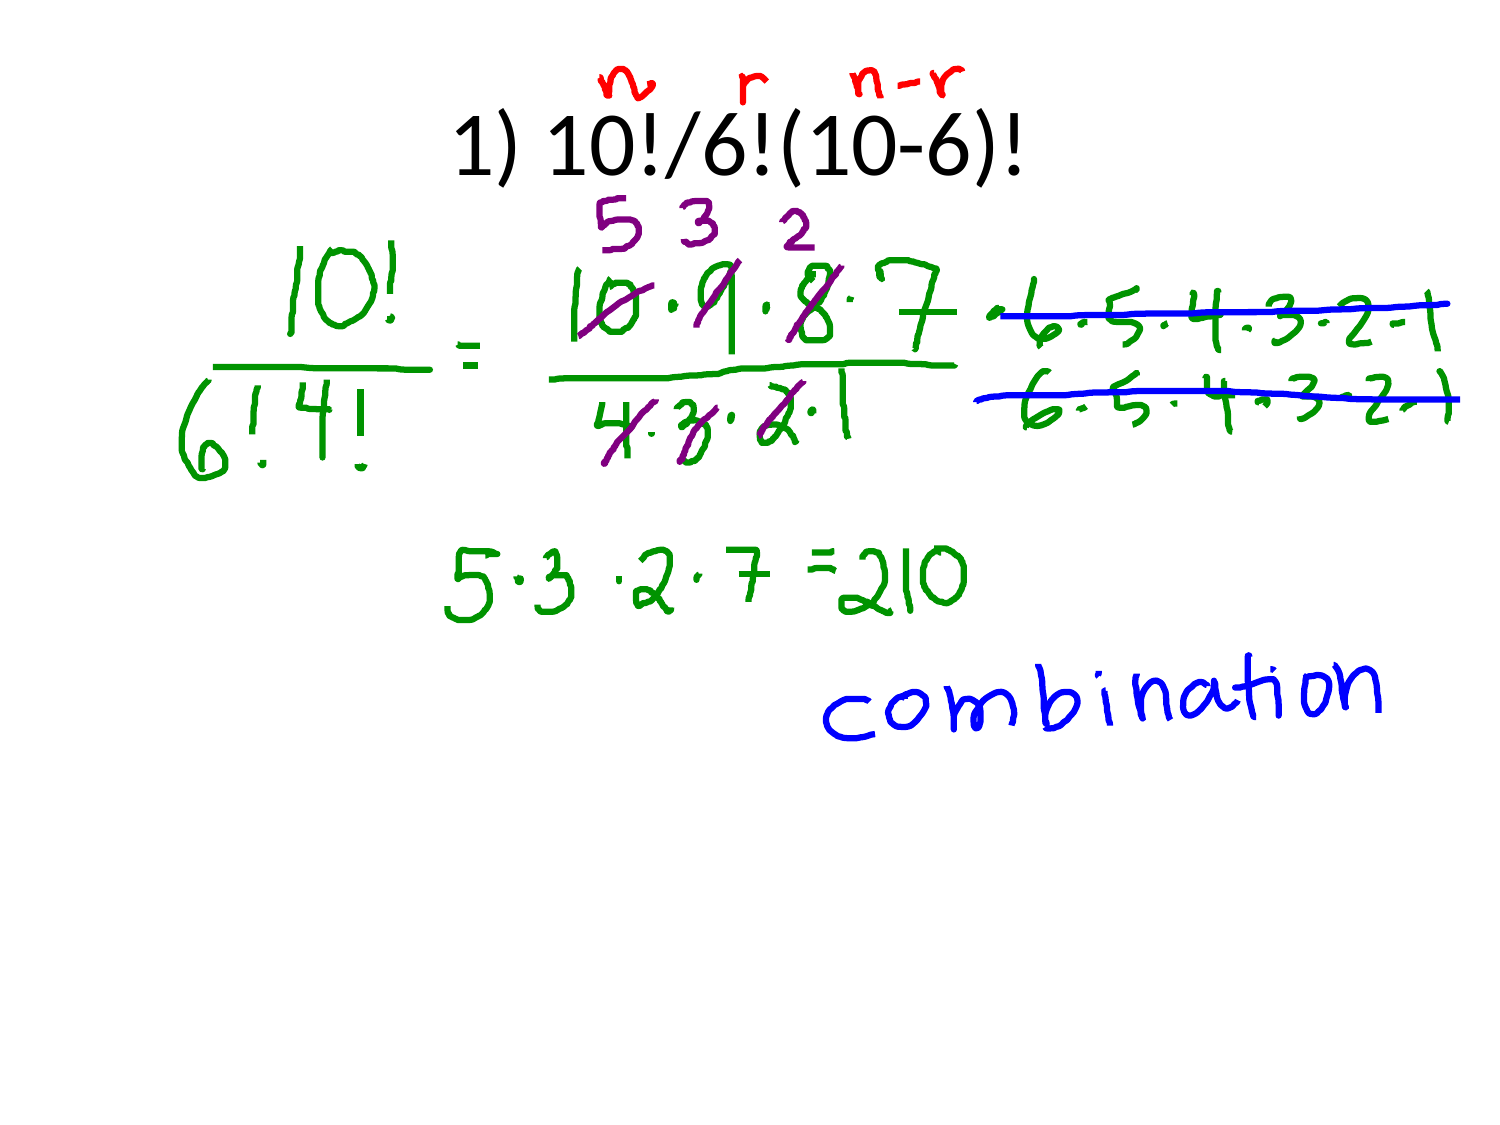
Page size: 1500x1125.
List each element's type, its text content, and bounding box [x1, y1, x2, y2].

text_box [548, 362, 956, 381]
text_box [321, 379, 328, 459]
text_box [446, 549, 499, 621]
text_box [600, 298, 637, 333]
text_box [1401, 401, 1415, 411]
text_box [1078, 405, 1087, 411]
text_box [578, 284, 655, 337]
text_box [905, 548, 911, 612]
text_box [1214, 290, 1220, 310]
text_box [676, 401, 701, 459]
text_box [1425, 290, 1430, 304]
text_box [356, 463, 366, 469]
text_box [389, 240, 394, 294]
text_box [887, 691, 928, 728]
text_box [758, 381, 805, 437]
text_box [1190, 314, 1214, 320]
text_box [635, 549, 672, 613]
text_box [1343, 309, 1372, 346]
text_box [897, 80, 921, 87]
text_box [317, 248, 376, 327]
text_box [681, 200, 716, 246]
text_box [877, 259, 938, 312]
text_box [946, 686, 1015, 731]
text_box [212, 366, 431, 371]
text_box [1204, 376, 1223, 390]
text_box [825, 698, 876, 740]
title 1) 10!/6!(10-6)! [75, 45, 1425, 233]
text_box [1112, 372, 1138, 391]
text_box [1268, 295, 1293, 308]
text_box [1107, 287, 1138, 313]
text_box [1000, 302, 1449, 318]
text_box [1368, 376, 1390, 398]
text_box [1368, 401, 1389, 423]
text_box [932, 68, 963, 97]
text_box [1290, 376, 1316, 395]
text_box [898, 313, 925, 351]
text_box [457, 343, 480, 347]
text_box [181, 379, 227, 479]
text_box [699, 263, 733, 308]
text_box [695, 259, 741, 328]
text_box [1182, 679, 1239, 717]
text_box [1333, 664, 1380, 713]
text_box [1234, 678, 1280, 717]
text_box [740, 75, 768, 104]
text_box [811, 550, 835, 554]
text_box [1296, 401, 1321, 420]
text_box [1223, 380, 1227, 390]
text_box [992, 307, 1004, 315]
text_box [712, 273, 733, 355]
text_box [1023, 402, 1061, 429]
text_box [598, 197, 640, 252]
text_box [683, 425, 709, 464]
text_box [1270, 312, 1302, 344]
text_box [840, 368, 850, 439]
text_box [1444, 401, 1450, 423]
text_box [764, 303, 770, 313]
text_box [799, 286, 831, 341]
text_box [1338, 297, 1370, 306]
text_box [573, 267, 581, 342]
text_box [1214, 313, 1222, 351]
text_box [975, 390, 1461, 403]
text_box [515, 576, 522, 583]
text_box [840, 550, 893, 614]
text_box [726, 549, 758, 602]
text_box [603, 399, 657, 465]
text_box [1190, 291, 1214, 310]
text_box [851, 69, 882, 99]
text_box [1247, 654, 1253, 684]
text_box [1438, 370, 1450, 398]
text_box [807, 567, 836, 572]
text_box [536, 550, 573, 613]
text_box [670, 301, 677, 311]
text_box [1248, 695, 1257, 718]
text_box [1224, 401, 1233, 433]
text_box [922, 547, 965, 604]
text_box [1026, 278, 1039, 315]
text_box [1428, 306, 1439, 352]
text_box [1103, 689, 1111, 726]
text_box [259, 459, 265, 466]
text_box [251, 385, 259, 435]
text_box [769, 384, 790, 406]
text_box [1256, 401, 1269, 407]
text_box [1027, 370, 1051, 394]
text_box [1116, 402, 1148, 426]
text_box [387, 315, 393, 322]
text_box [289, 246, 301, 335]
text_box [759, 397, 798, 444]
text_box [781, 210, 815, 249]
text_box [297, 382, 323, 410]
text_box [988, 313, 996, 319]
text_box [596, 402, 625, 427]
text_box [787, 265, 843, 341]
text_box [799, 264, 831, 306]
text_box [599, 68, 654, 100]
text_box [598, 277, 635, 318]
text_box [678, 407, 718, 463]
text_box [1107, 316, 1141, 346]
text_box [728, 412, 735, 424]
text_box [695, 573, 701, 581]
text_box [1037, 663, 1079, 730]
text_box [625, 435, 629, 459]
text_box [1134, 673, 1172, 721]
text_box [1079, 321, 1088, 326]
text_box [1391, 321, 1406, 326]
text_box [1026, 318, 1060, 348]
text_box [1303, 674, 1330, 715]
